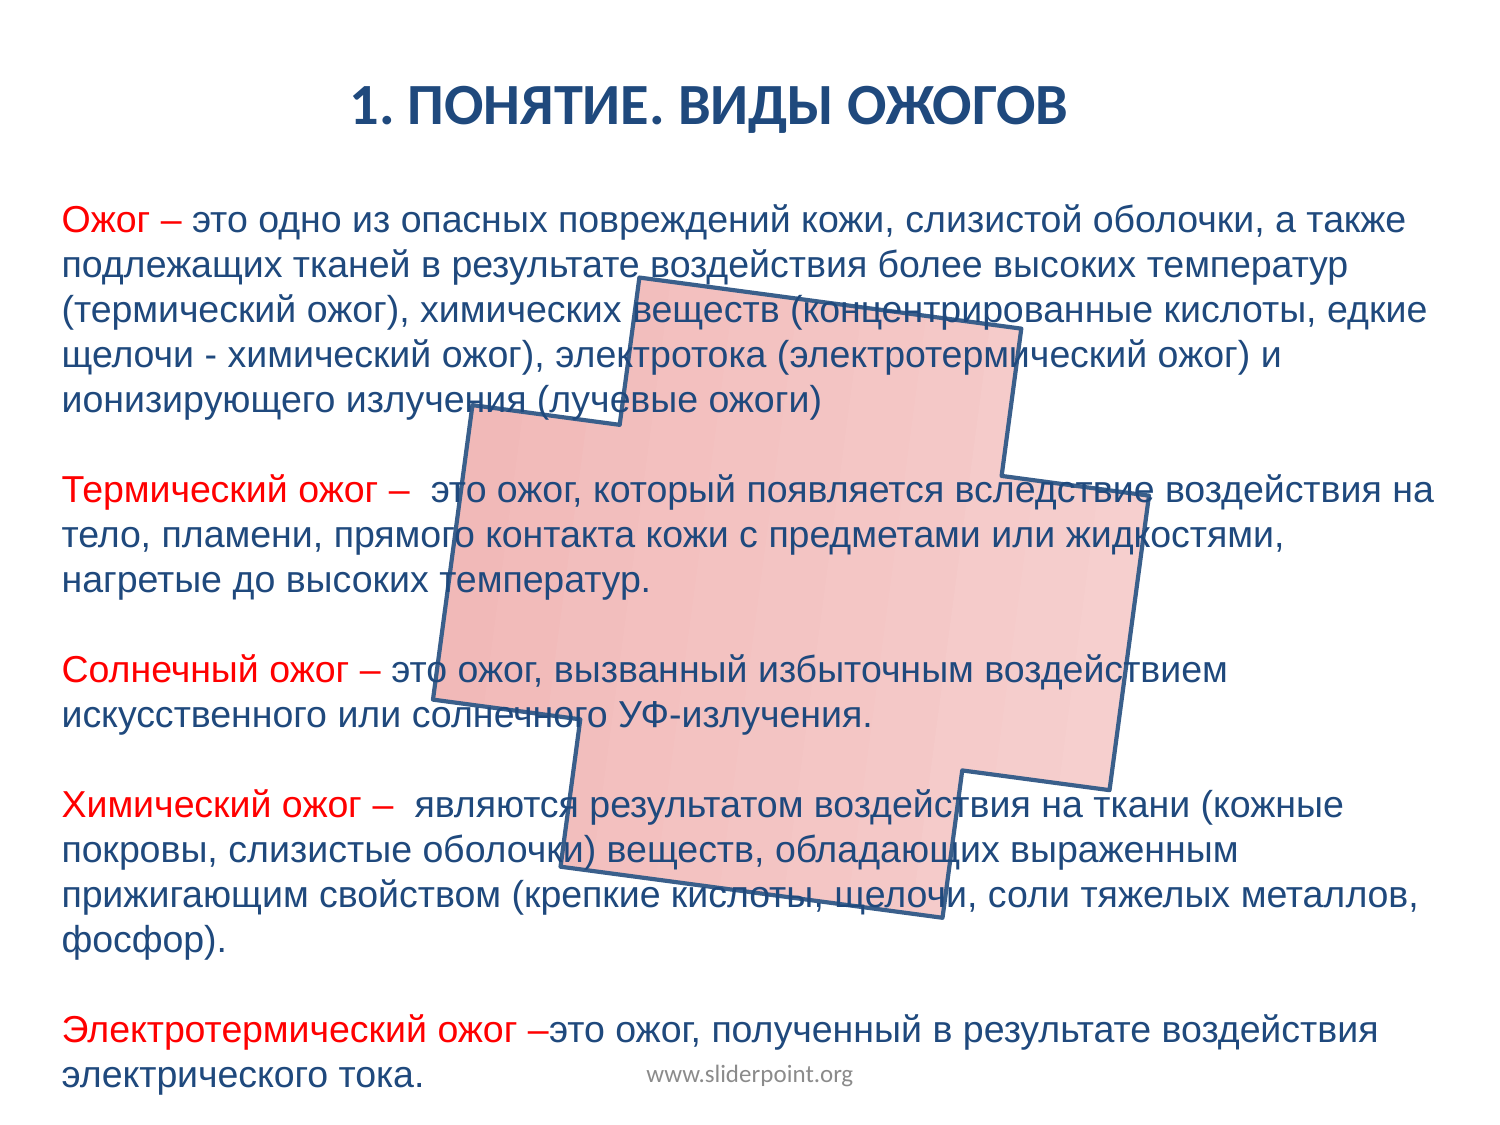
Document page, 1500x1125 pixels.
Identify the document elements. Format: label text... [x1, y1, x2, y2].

footer www.sliderpoint.org [512, 1042, 988, 1103]
text_box Ожог – это одно из опасных повреждений кожи, слизистой оболочки, а также подлежащих тканей в результате воздействия более высоких температур (термический ожог), химических веществ (концентрированные кислоты, едкие щелочи - химический ожог), электротока (электротермический ожог) и ионизирующего излучения (лучевые ожоги) Термический ожог – это ожог, который появляется вследствие воздействия на тело, пламени, прямого контакта кожи с предметами или жидкостями, нагретые до высоких температур. Солнечный ожог – это ожог, вызванный избыточным воздействием искусственного или солнечного УФ-излучения. Химический ожог – являются результатом воздействия на ткани (кожные покровы, слизистые оболочки) веществ, обладающих выраженным прижигающим свойством (крепкие кислоты, щелочи, соли тяжелых металлов, фосфор). Электротермический ожог –это ожог, полученный в результате воздействия электрического тока. [46, 187, 1465, 1103]
text_box 1. ПОНЯТИЕ. ВИДЫ ОЖОГОВ [269, 58, 1149, 144]
